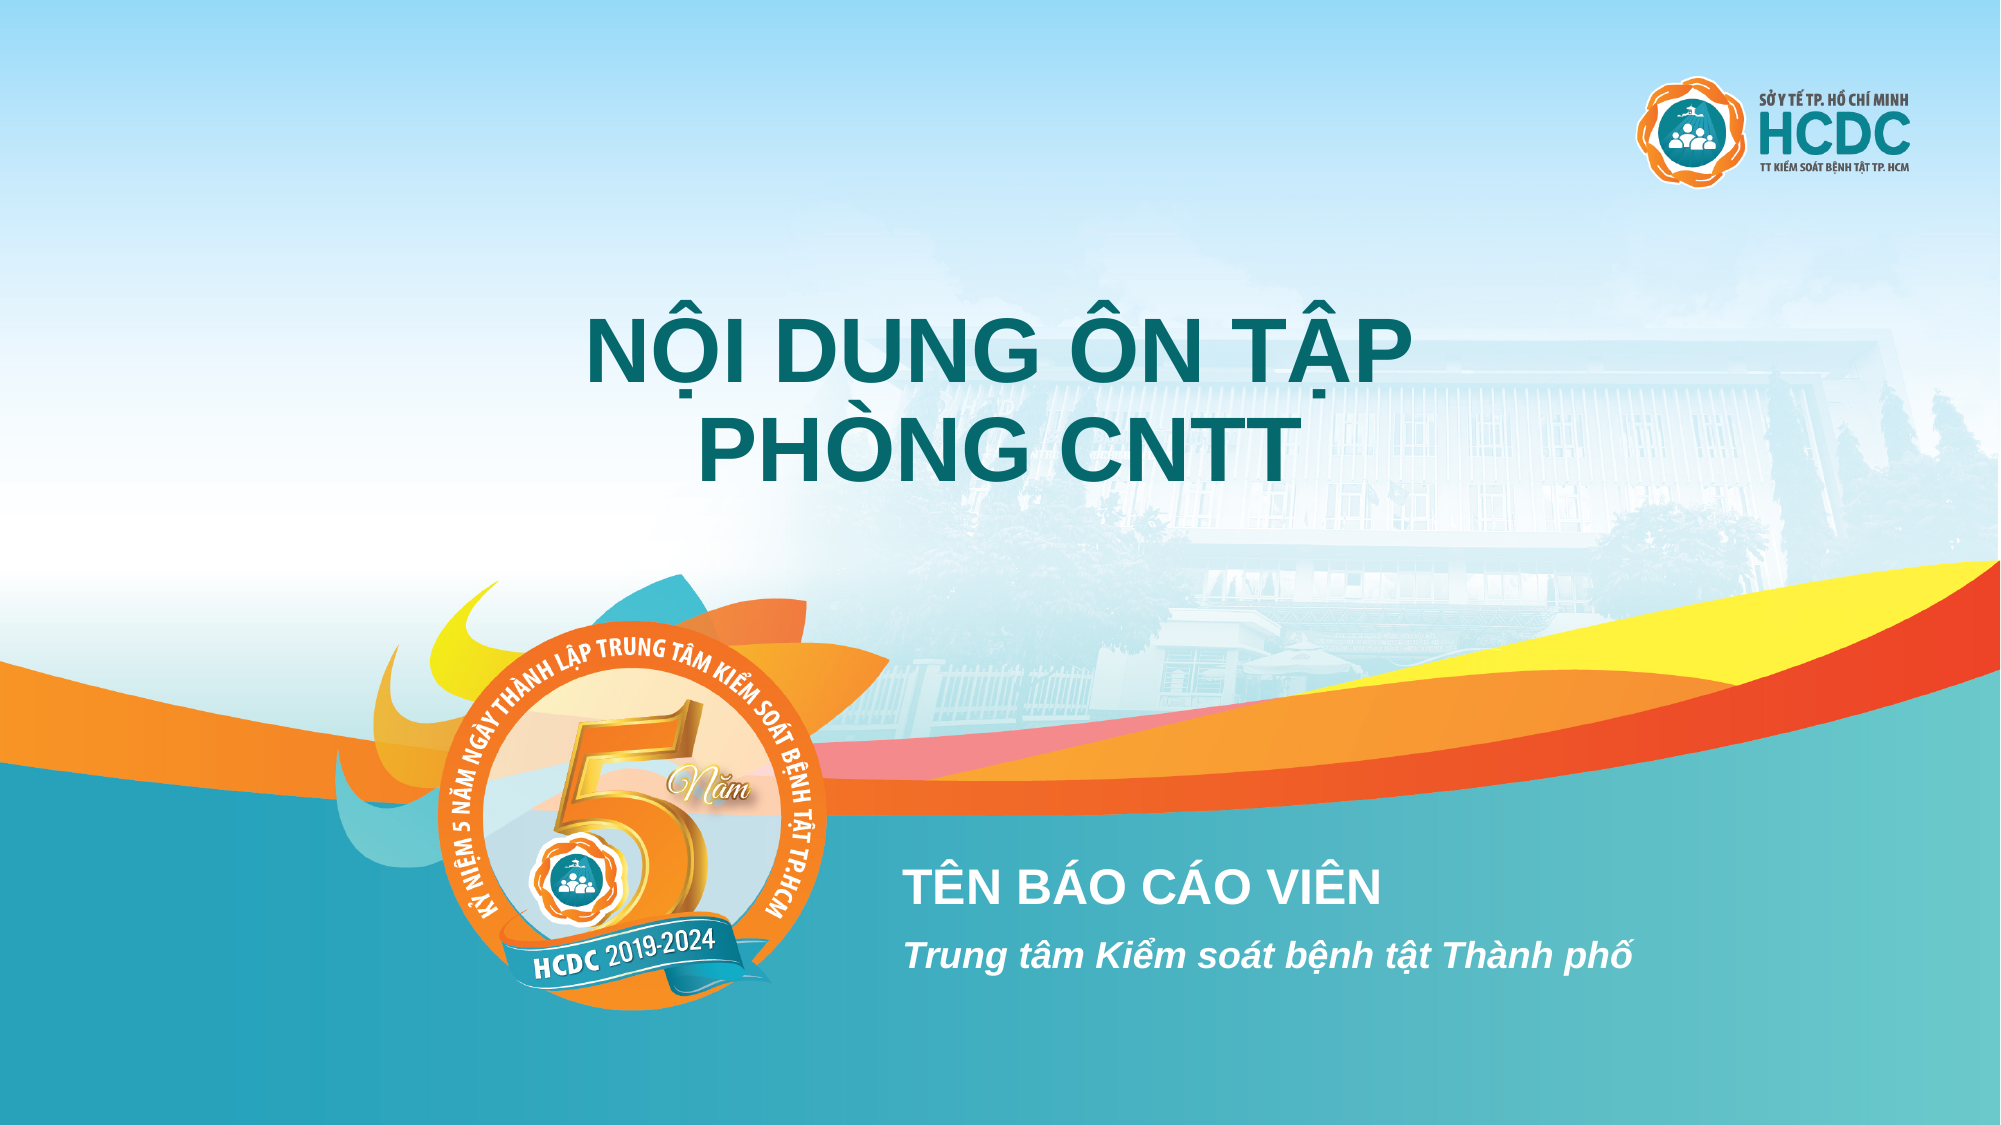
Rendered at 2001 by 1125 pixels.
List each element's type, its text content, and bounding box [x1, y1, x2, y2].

subtitle TÊN BÁO CÁO VIÊN Trung tâm Kiểm soát bệnh tật Thành phố [887, 853, 2000, 1125]
picture [0, 0, 2001, 1125]
title NỘI DUNG ÔN TẬP PHÒNG CNTT [249, 220, 1750, 509]
